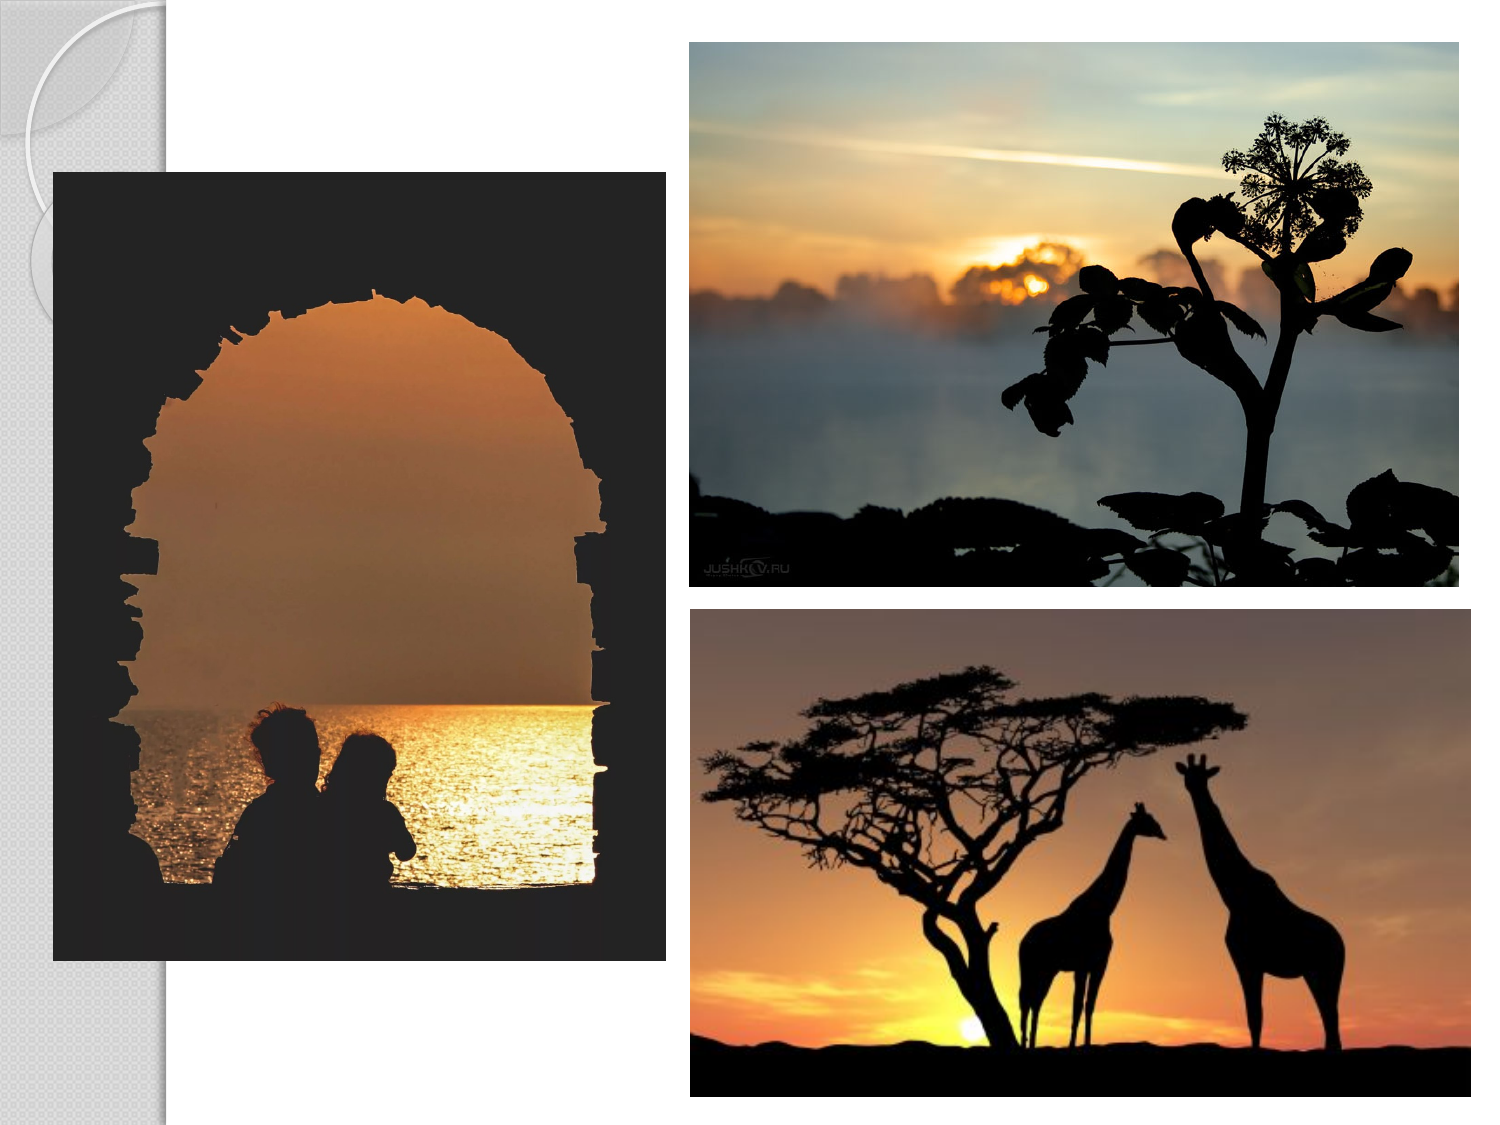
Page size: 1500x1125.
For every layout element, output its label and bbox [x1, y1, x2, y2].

picture [689, 42, 1459, 587]
list [52, 172, 666, 961]
picture [690, 609, 1471, 1098]
